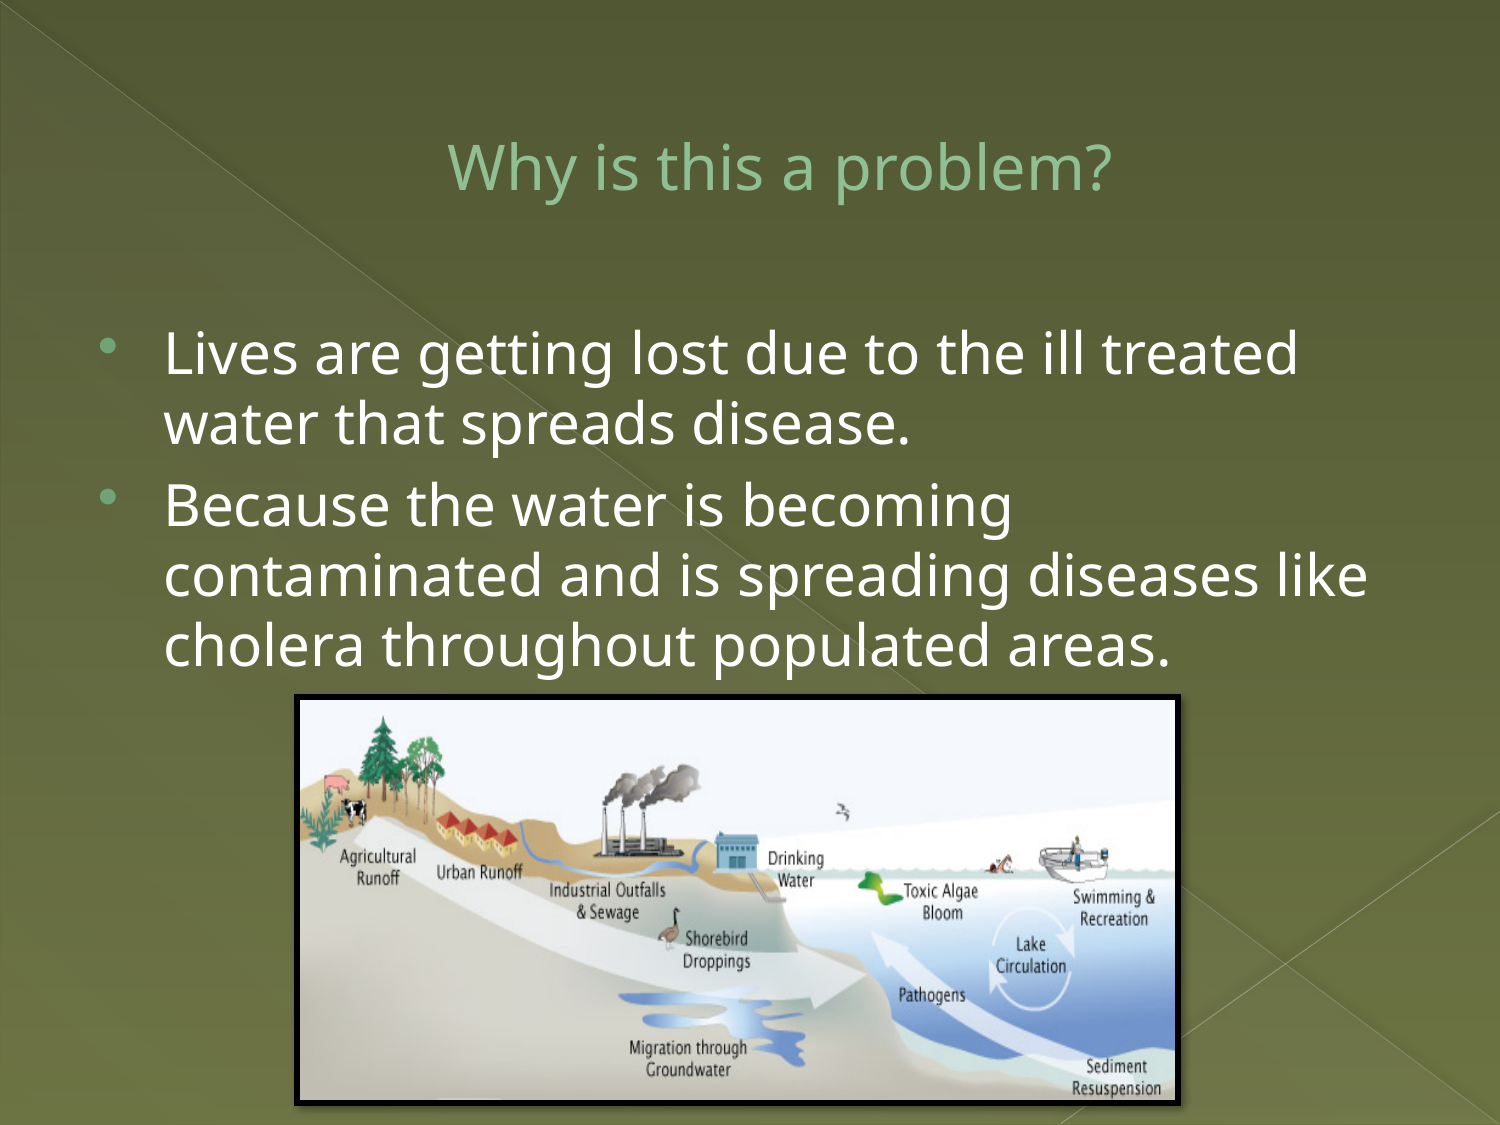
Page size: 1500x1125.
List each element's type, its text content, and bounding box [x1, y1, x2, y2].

picture [299, 699, 1176, 1101]
title Why is this a problem? [75, 43, 1425, 274]
list Lives are getting lost due to the ill treated water that spreads disease. Because the water is becoming contaminated and is spreading diseases like cholera throughout populated areas. [75, 308, 1425, 1059]
